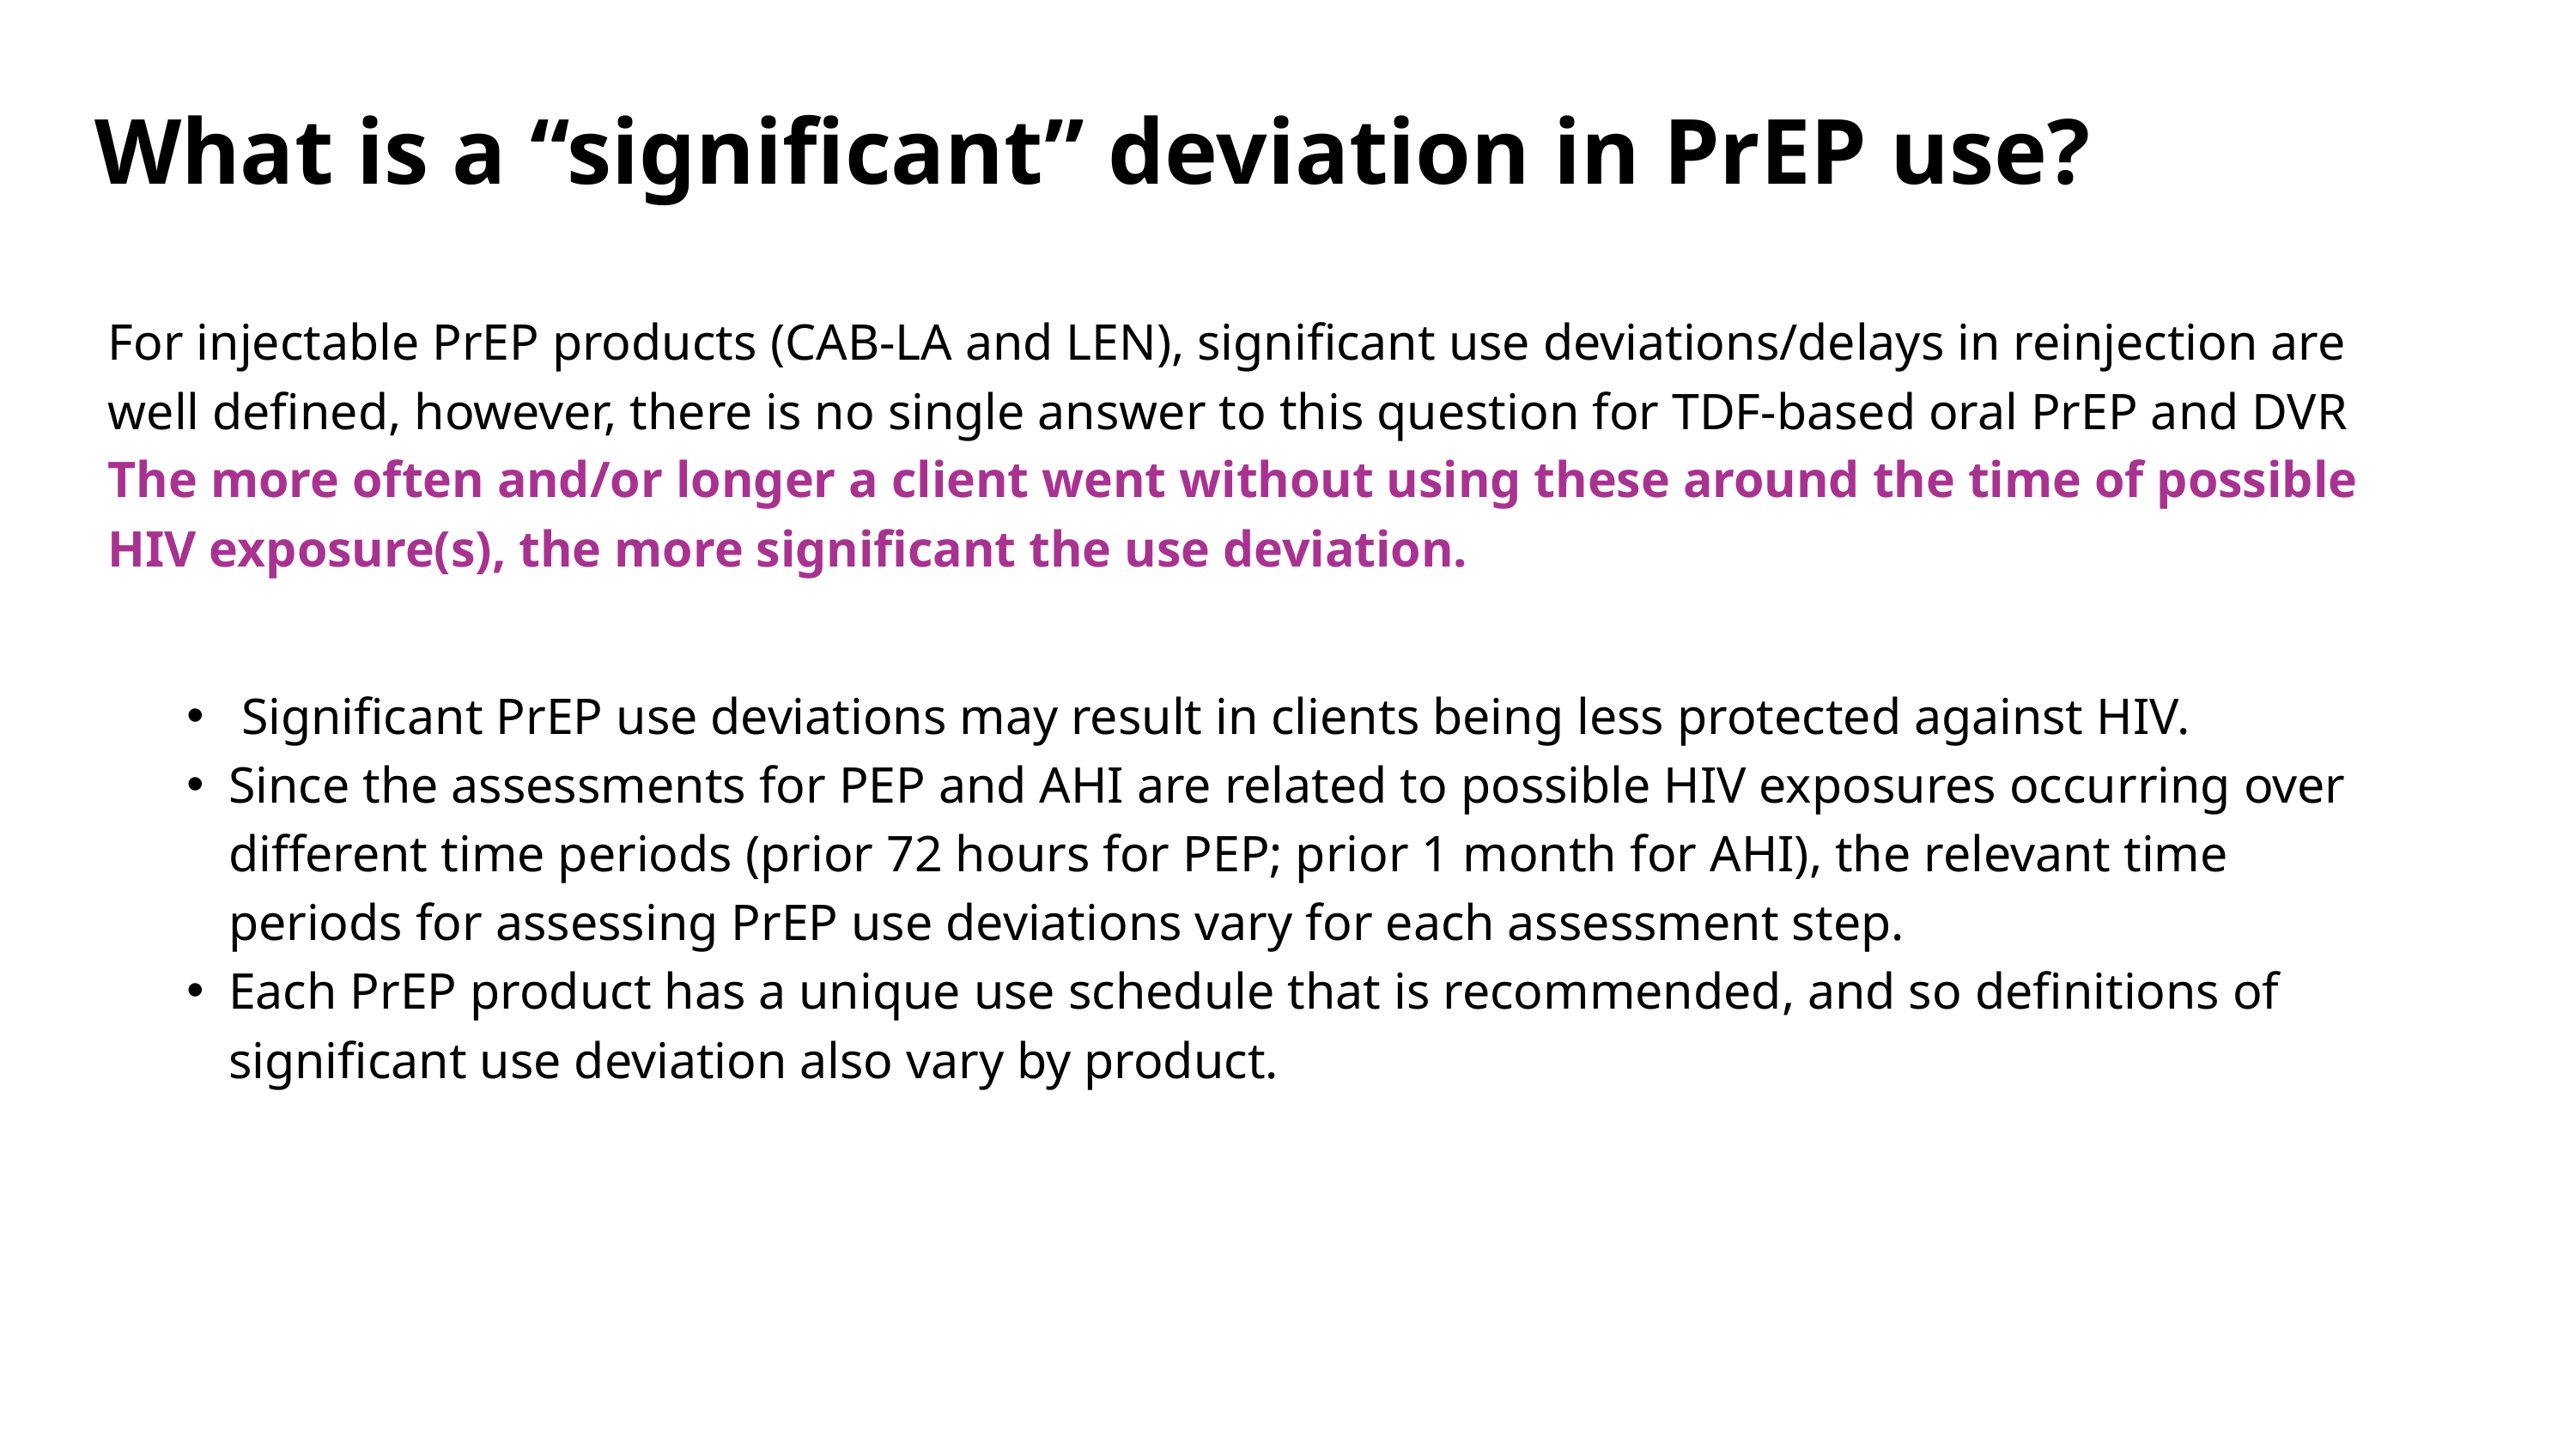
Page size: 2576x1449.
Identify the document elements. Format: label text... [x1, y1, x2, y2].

text_box What is a “significant” deviation in PrEP use? [94, 76, 2406, 203]
text_box For injectable PrEP products (CAB-LA and LEN), significant use deviations/delays in reinjection are well defined, however, there is no single answer to this question for TDF-based oral PrEP and DVR The more often and/or longer a client went without using these around the time of possible HIV exposure(s), the more significant the use deviation. [107, 300, 2392, 577]
text_box Significant PrEP use deviations may result in clients being less protected against HIV. Since the assessments for PEP and AHI are related to possible HIV exposures occurring over different time periods (prior 72 hours for PEP; prior 1 month for AHI), the relevant time periods for assessing PrEP use deviations vary for each assessment step. Each PrEP product has a unique use schedule that is recommended, and so definitions of significant use deviation also vary by product. [144, 675, 2353, 1088]
